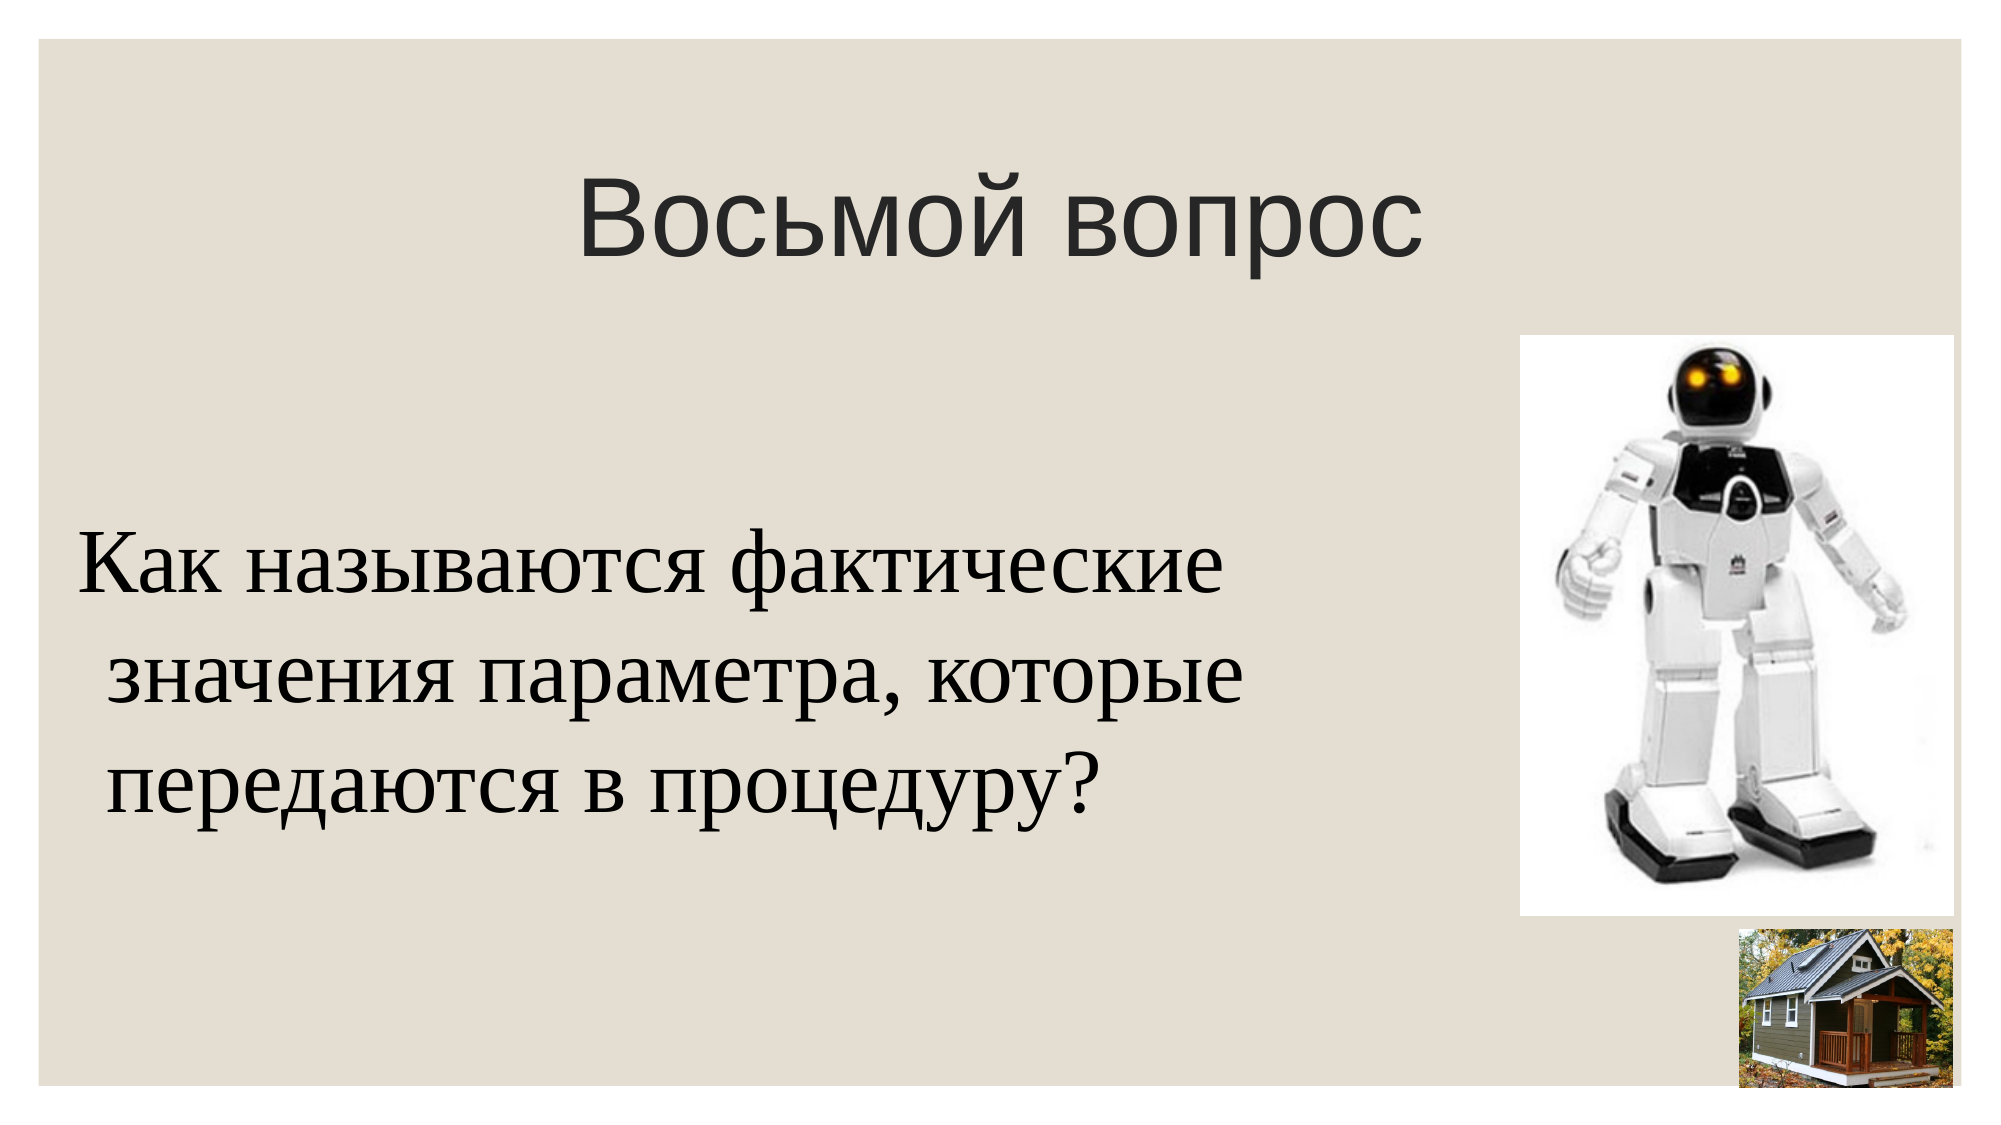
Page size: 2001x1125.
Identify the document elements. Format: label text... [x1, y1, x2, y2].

picture [1520, 335, 1954, 916]
list Как называются фактические значения параметра, которые передаются в процедуру? [61, 342, 1454, 989]
title Восьмой вопрос [174, 107, 1826, 333]
picture [1739, 929, 1953, 1088]
